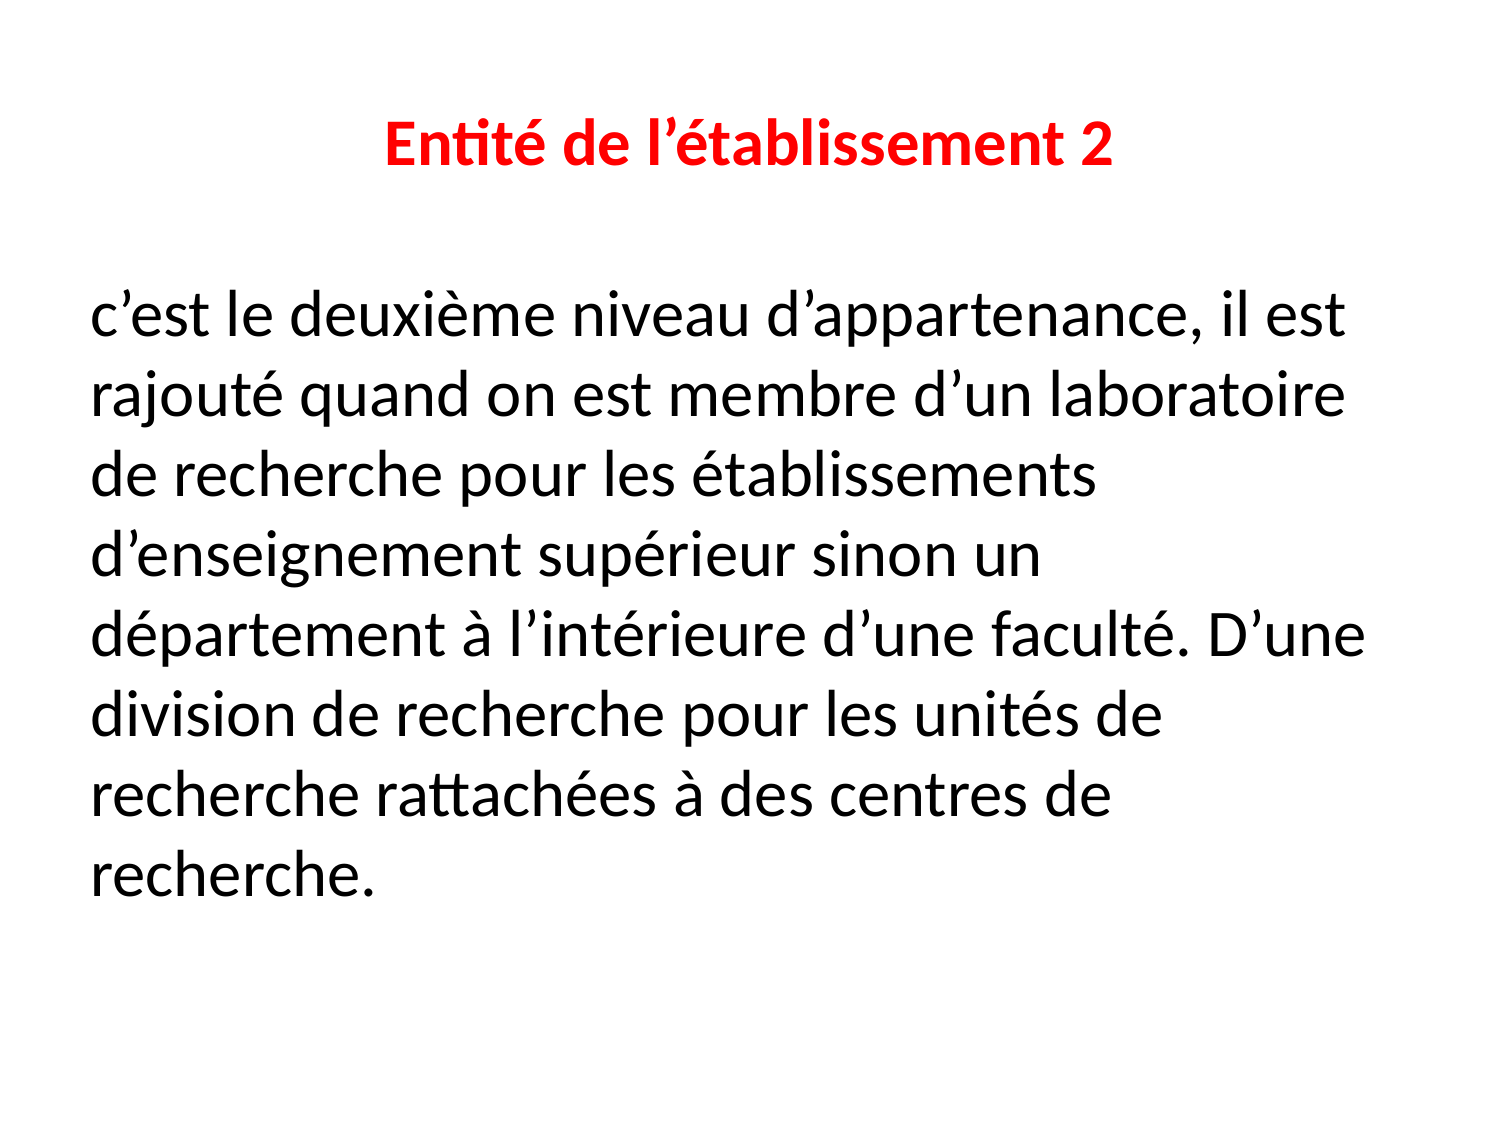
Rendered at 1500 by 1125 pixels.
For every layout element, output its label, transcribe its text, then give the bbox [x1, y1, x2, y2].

list c’est le deuxième niveau d’appartenance, il est rajouté quand on est membre d’un laboratoire de recherche pour les établissements d’enseignement supérieur sinon un département à l’intérieure d’une faculté. D’une division de recherche pour les unités de recherche rattachées à des centres de recherche. [75, 262, 1425, 1005]
title Entité de l’établissement 2 [75, 45, 1425, 233]
